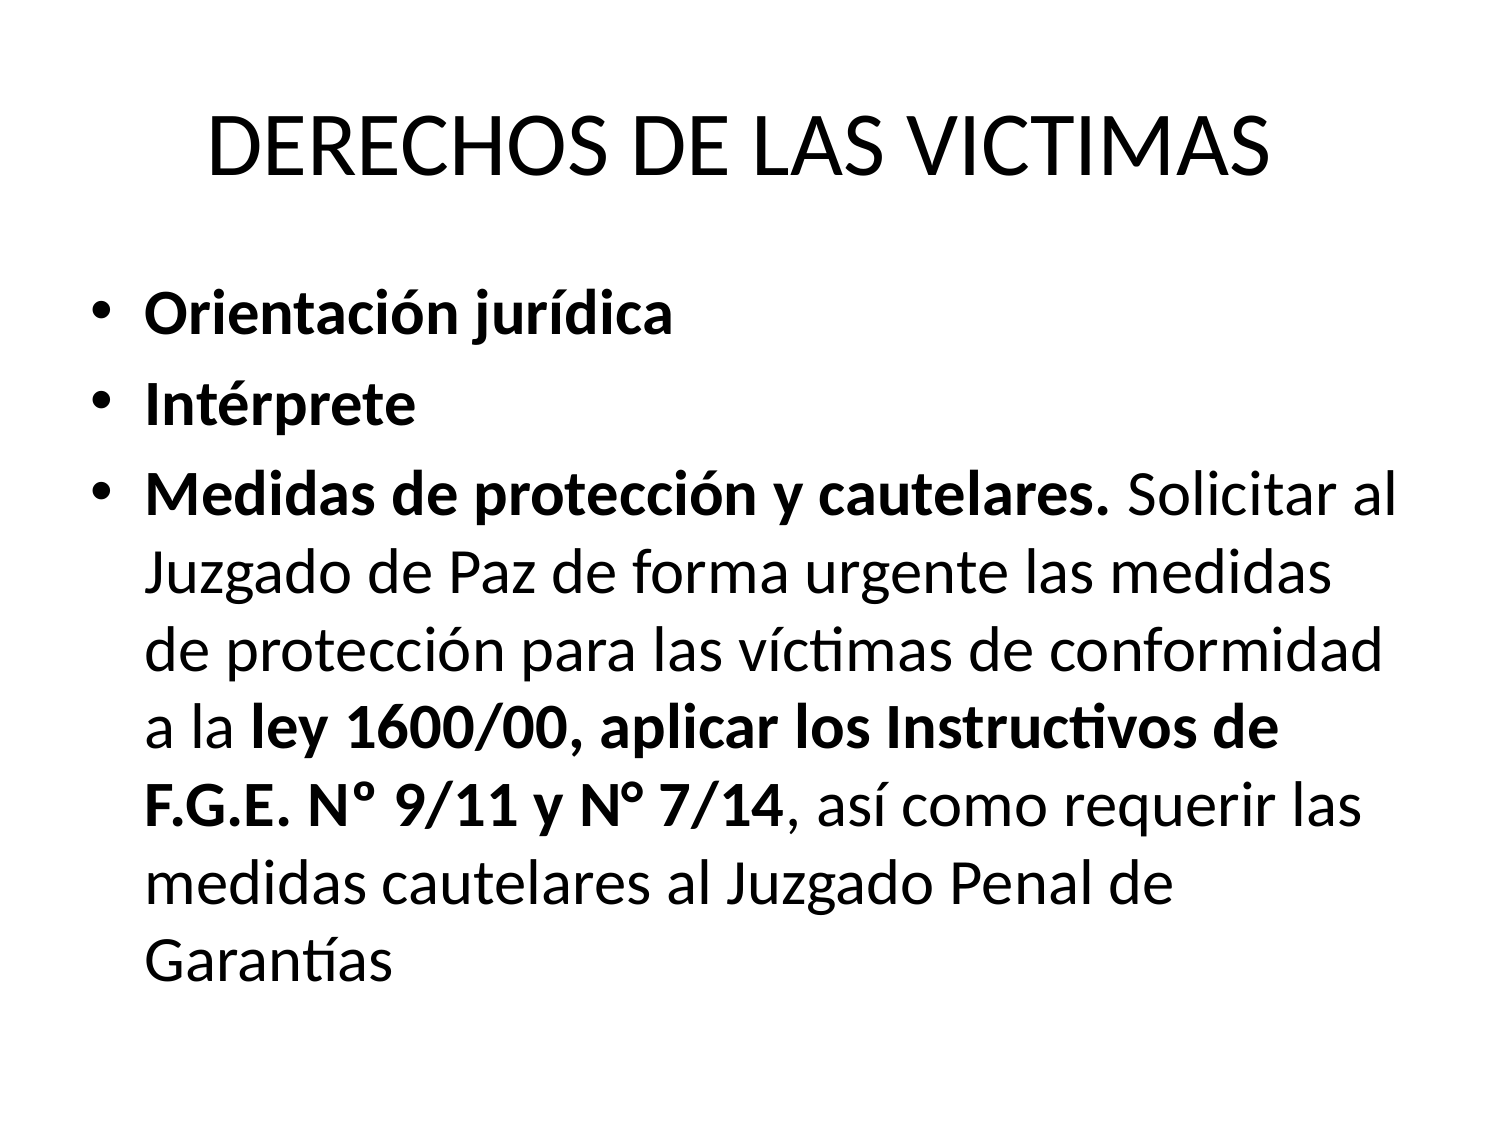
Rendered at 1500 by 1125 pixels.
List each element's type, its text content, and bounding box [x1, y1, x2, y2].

title DERECHOS DE LAS VICTIMAS [75, 45, 1425, 233]
list Orientación jurídica Intérprete Medidas de protección y cautelares. Solicitar al Juzgado de Paz de forma urgente las medidas de protección para las víctimas de conformidad a la ley 1600/00, aplicar los Instructivos de F.G.E. Nº 9/11 y N° 7/14, así como requerir las medidas cautelares al Juzgado Penal de Garantías [75, 262, 1425, 1005]
